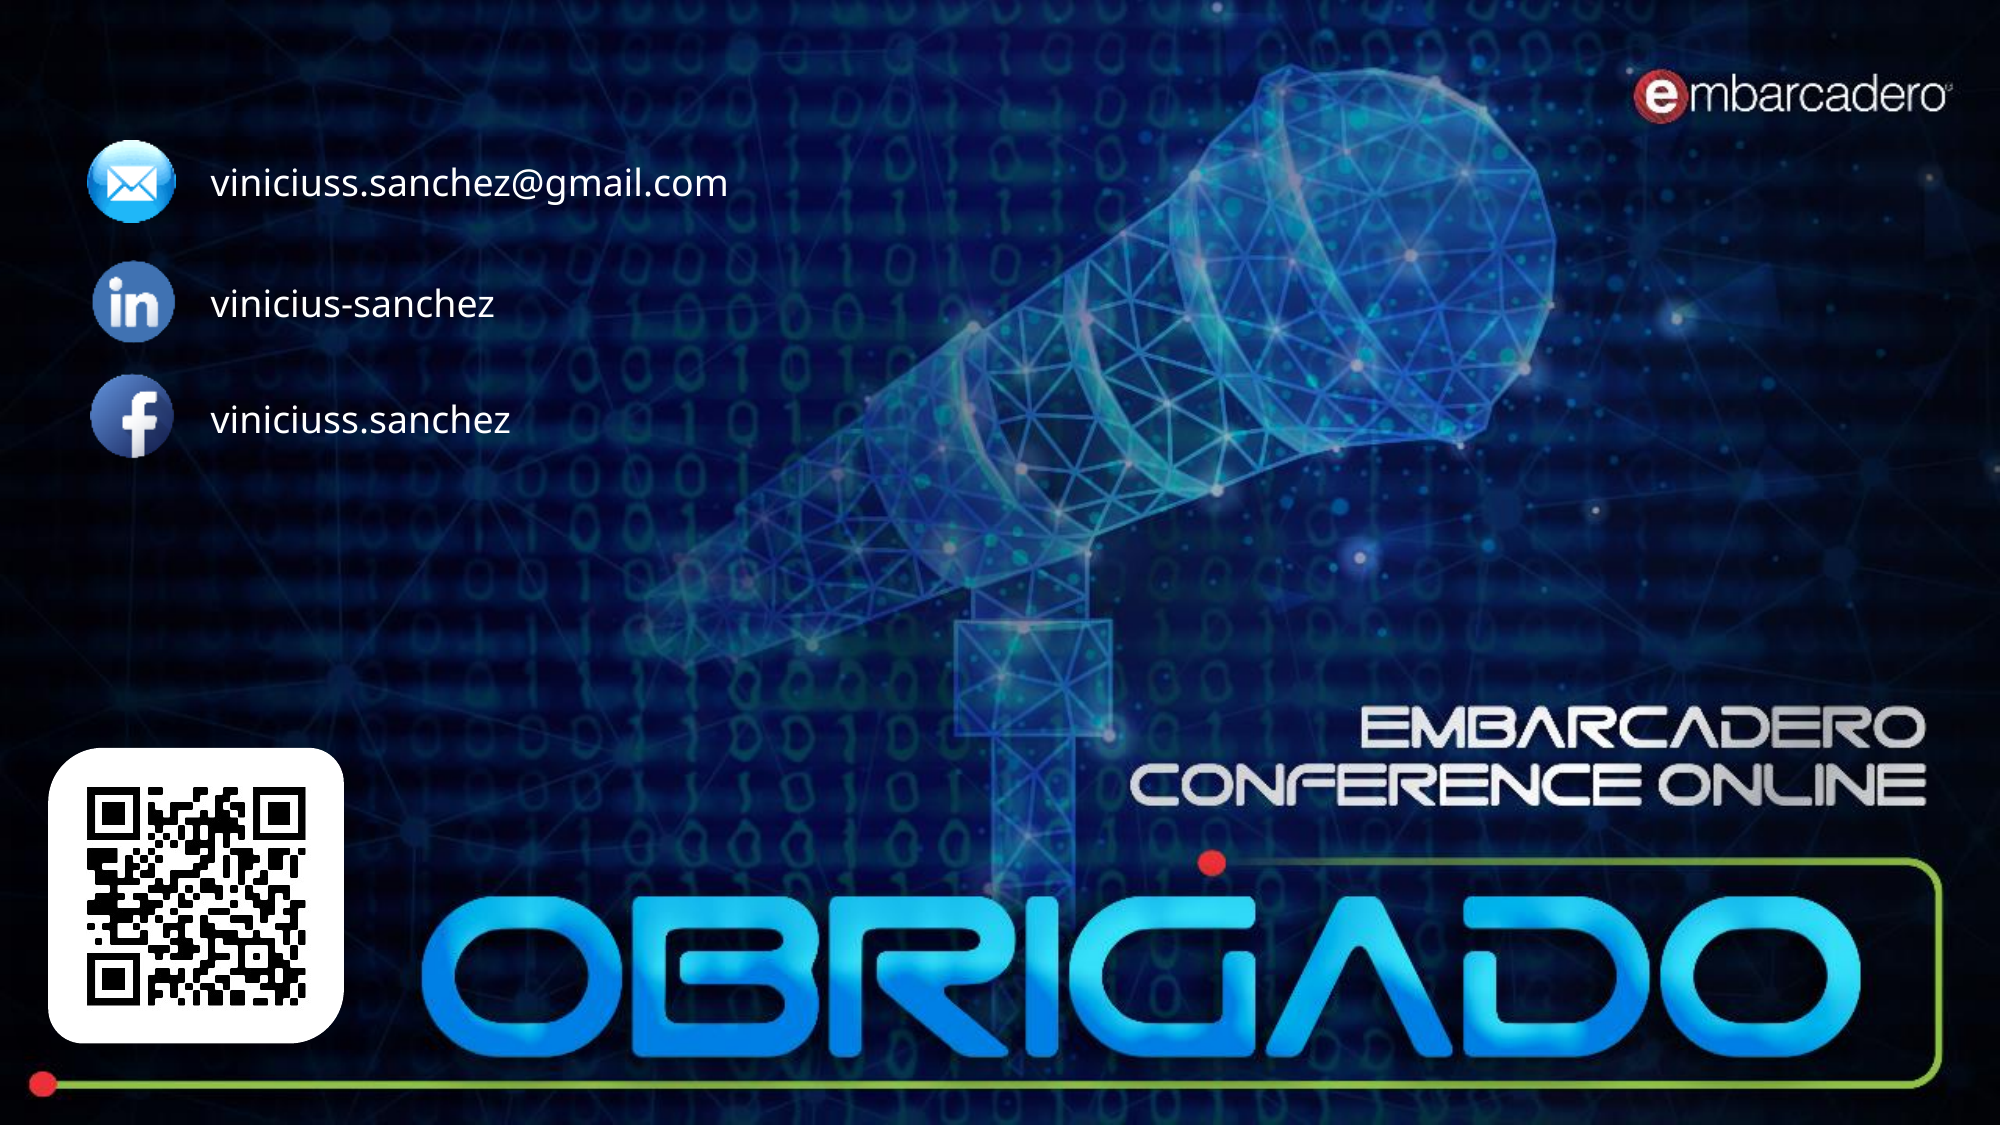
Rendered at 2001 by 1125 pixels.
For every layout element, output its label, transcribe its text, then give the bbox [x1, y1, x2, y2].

text_box vinicius-sanchez [195, 272, 598, 333]
picture [0, 0, 2000, 1125]
text_box viniciuss.sanchez@gmail.com [195, 151, 790, 211]
text_box viniciuss.sanchez [195, 388, 598, 449]
